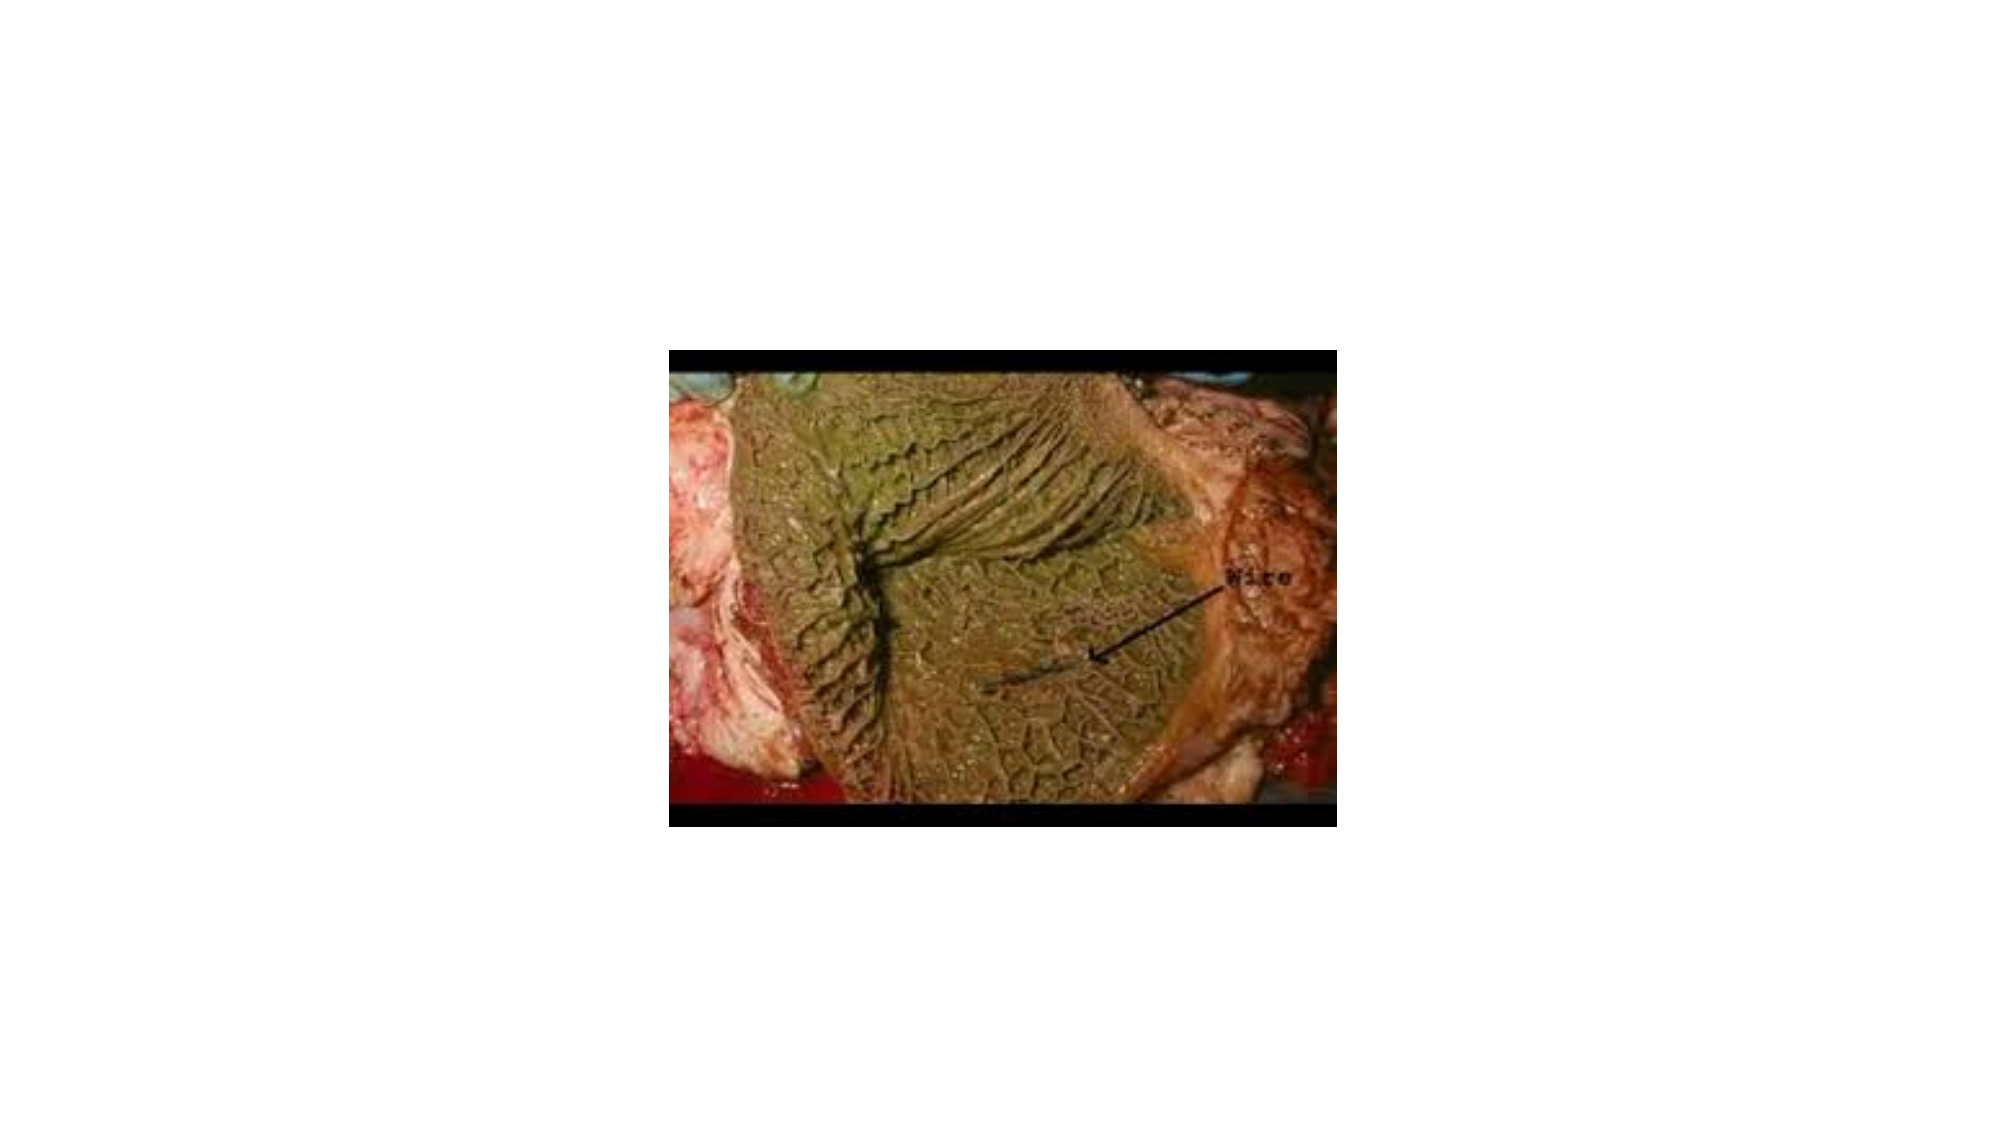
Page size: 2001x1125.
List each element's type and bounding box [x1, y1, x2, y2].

list [669, 350, 1337, 827]
